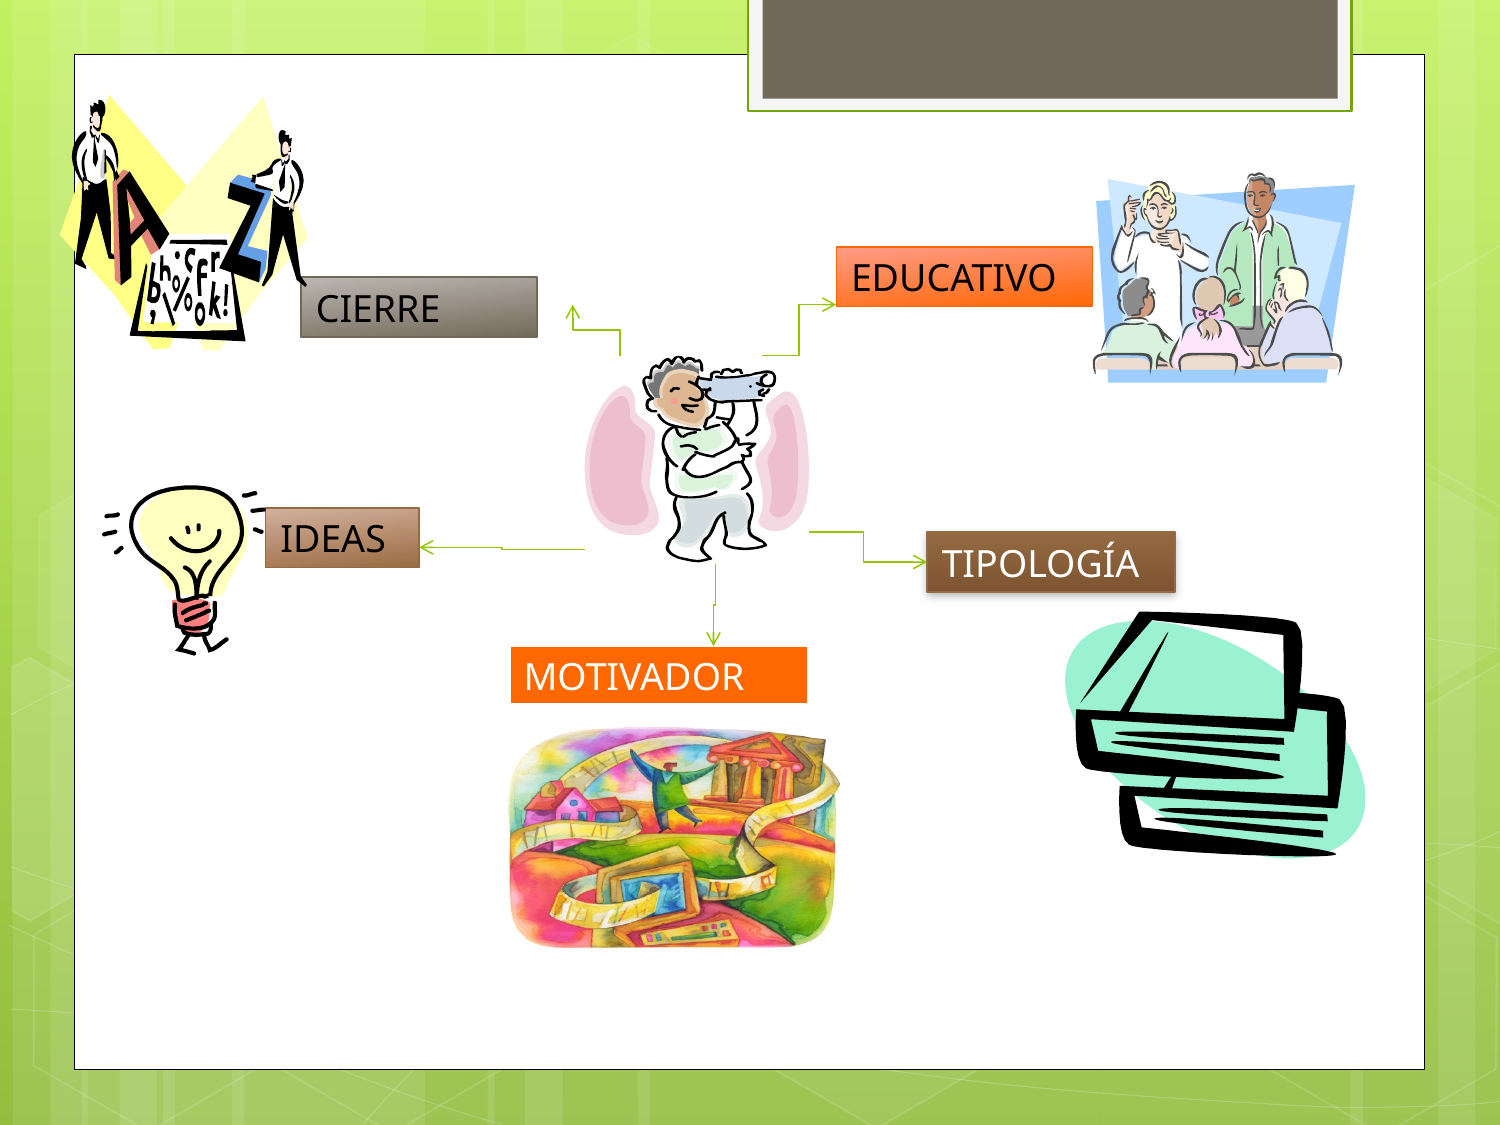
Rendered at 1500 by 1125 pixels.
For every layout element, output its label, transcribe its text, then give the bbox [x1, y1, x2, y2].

picture [101, 484, 266, 656]
picture [1061, 611, 1381, 866]
picture [56, 89, 311, 356]
picture [584, 355, 810, 563]
picture [1092, 171, 1356, 383]
text_box TIPOLOGÍA [926, 531, 1176, 593]
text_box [761, 304, 837, 356]
text_box CIERRE [317, 276, 538, 338]
picture [508, 727, 840, 948]
text_box EDUCATIVO [836, 246, 1086, 307]
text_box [672, 603, 757, 607]
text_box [808, 531, 928, 563]
text_box MOTIVADOR [507, 643, 811, 707]
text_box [570, 306, 623, 354]
text_box IDEAS [270, 507, 420, 568]
